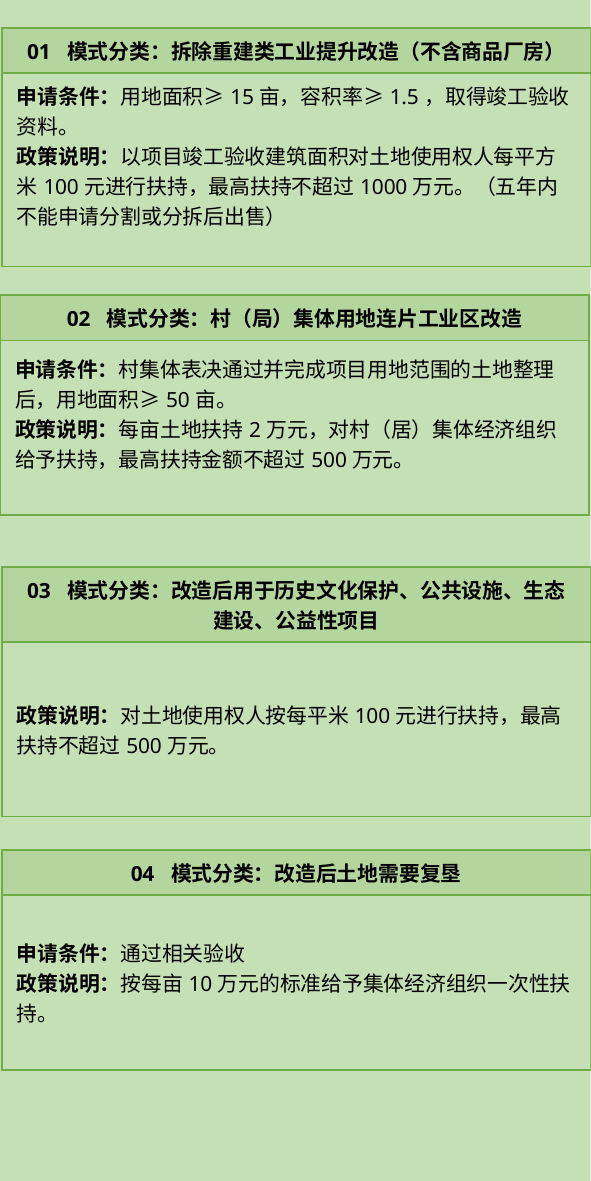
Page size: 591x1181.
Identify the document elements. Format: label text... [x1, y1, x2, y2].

table_cell 申请条件：用地面积≥15亩，容积率≥1.5，取得竣工验收资料。 政策说明：以项目竣工验收建筑面积对土地使用权人每平方米100元进行扶持，最高扶持不超过1000万元。（五年内不能申请分割或分拆后出售） [3, 74, 590, 266]
table_header 03 模式分类：改造后用于历史文化保护、公共设施、生态建设、公益性项目 [3, 568, 590, 641]
table_header 02 模式分类：村（局）集体用地连片工业区改造 [1, 296, 588, 340]
table_header 04 模式分类：改造后土地需要复垦 [3, 851, 590, 894]
table_cell 政策说明：对土地使用权人按每平米100元进行扶持，最高扶持不超过500万元。 [3, 643, 590, 816]
table_cell 申请条件：村集体表决通过并完成项目用地范围的土地整理后，用地面积≥50亩。 政策说明：每亩土地扶持2万元，对村（居）集体经济组织给予扶持，最高扶持金额不超过500万元。 [1, 341, 588, 514]
table_header 01 模式分类：拆除重建类工业提升改造（不含商品厂房） [3, 29, 590, 72]
table_cell 申请条件：通过相关验收 政策说明：按每亩10万元的标准给予集体经济组织一次性扶持。 [3, 896, 590, 1069]
